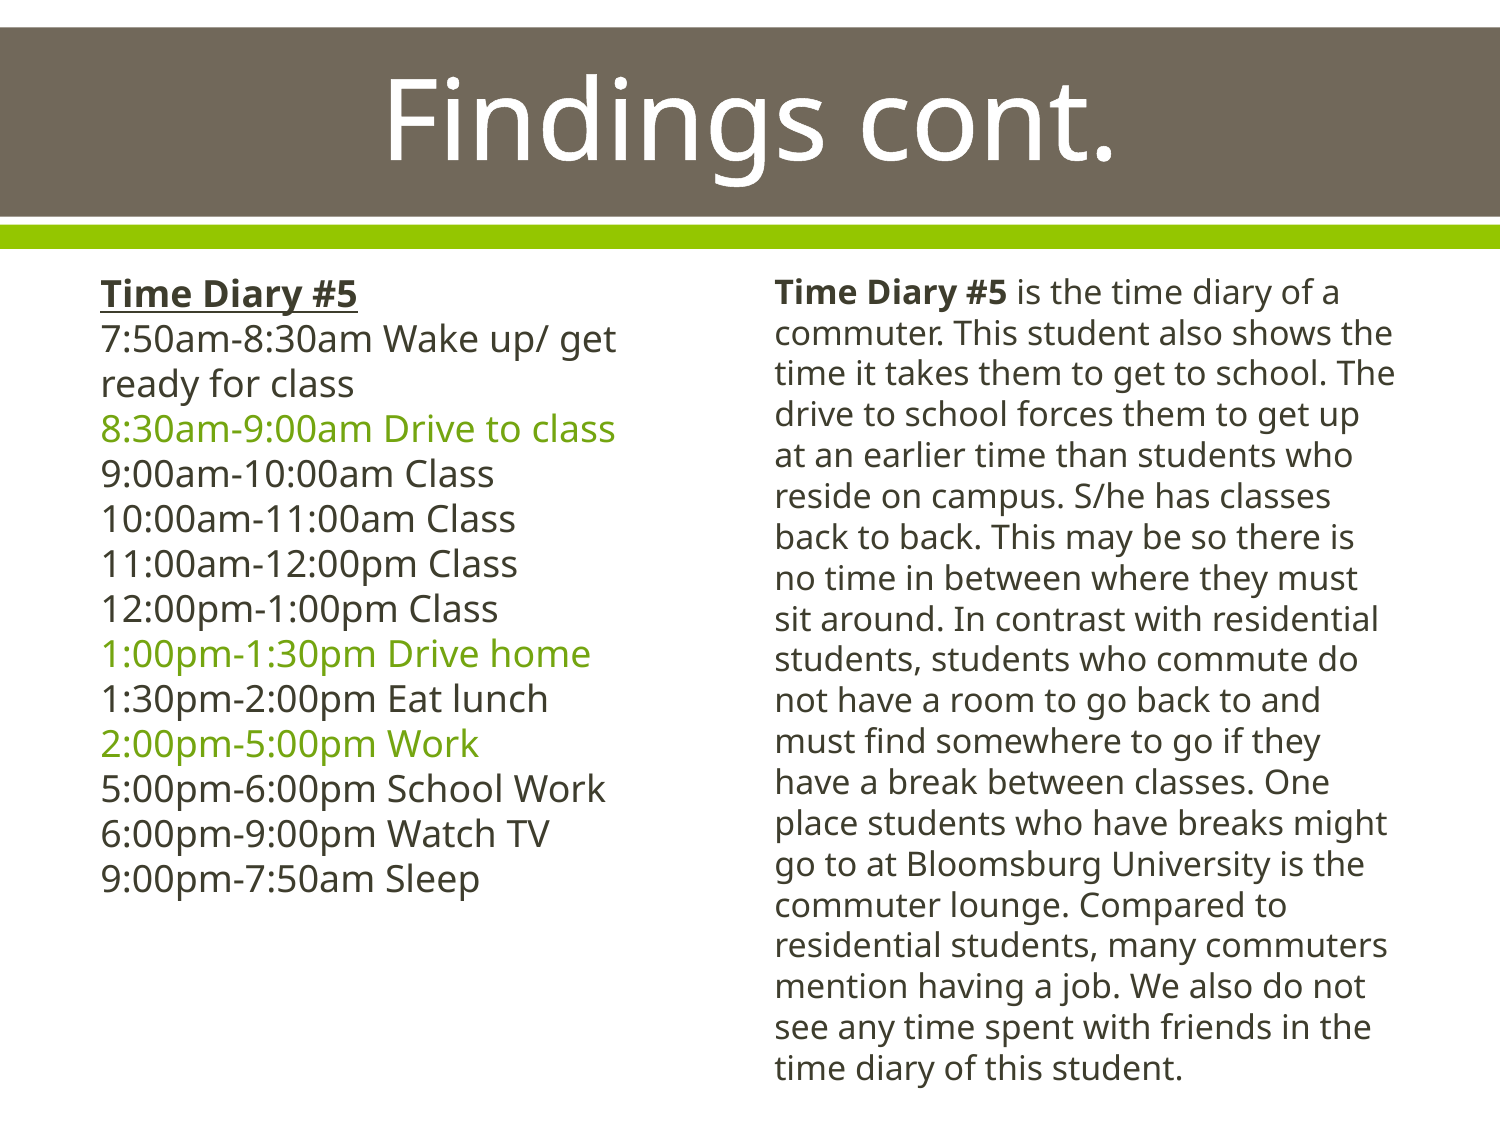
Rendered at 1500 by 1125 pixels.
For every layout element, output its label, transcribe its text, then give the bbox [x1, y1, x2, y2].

title Findings cont. [75, 0, 1425, 230]
list Time Diary #5 7:50am-8:30am Wake up/ get ready for class 8:30am-9:00am Drive to class 9:00am-10:00am Class 10:00am-11:00am Class 11:00am-12:00pm Class 12:00pm-1:00pm Class 1:00pm-1:30pm Drive home 1:30pm-2:00pm Eat lunch 2:00pm-5:00pm Work 5:00pm-6:00pm School Work 6:00pm-9:00pm Watch TV 9:00pm-7:50am Sleep [75, 262, 738, 1125]
list Time Diary #5 is the time diary of a commuter. This student also shows the time it takes them to get to school. The drive to school forces them to get up at an earlier time than students who reside on campus. S/he has classes back to back. This may be so there is no time in between where they must sit around. In contrast with residential students, students who commute do not have a room to go back to and must find somewhere to go if they have a break between classes. One place students who have breaks might go to at Bloomsburg University is the commuter lounge. Compared to residential students, many commuters mention having a job. We also do not see any time spent with friends in the time diary of this student. [750, 262, 1413, 1125]
